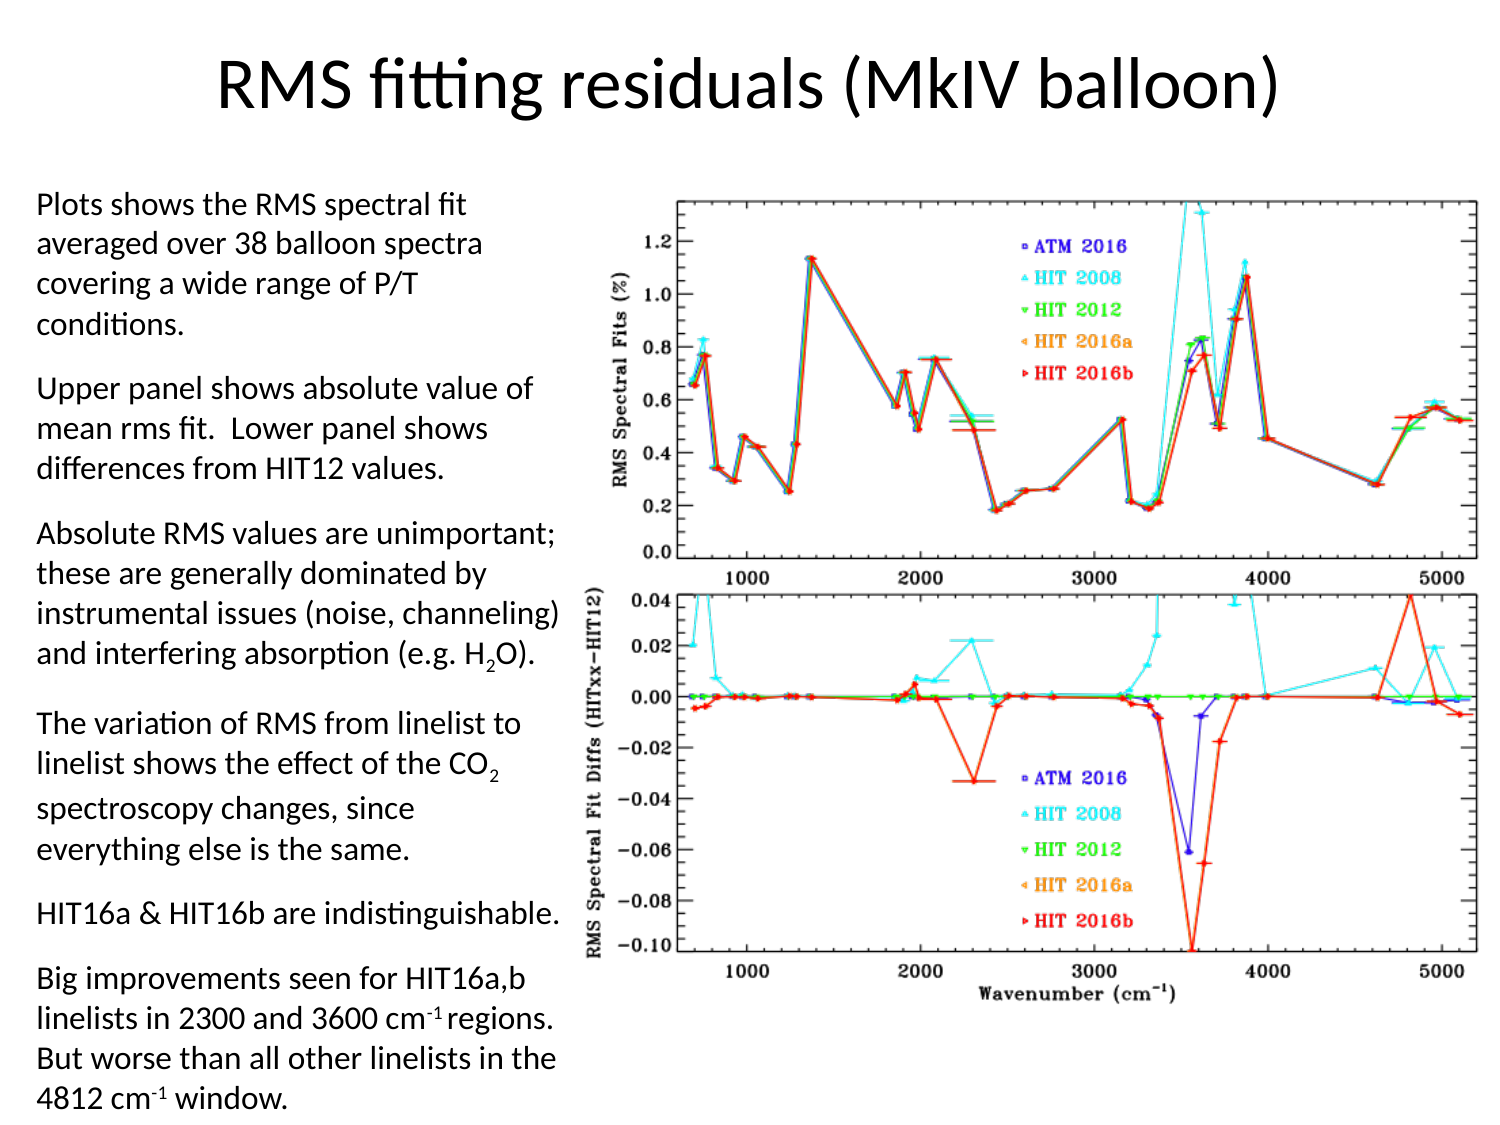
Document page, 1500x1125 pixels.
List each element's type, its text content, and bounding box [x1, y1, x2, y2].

picture [567, 181, 1494, 1031]
text_box Plots shows the RMS spectral fit averaged over 38 balloon spectra covering a wide range of P/T conditions. Upper panel shows absolute value of mean rms fit. Lower panel shows differences from HIT12 values. Absolute RMS values are unimportant; these are generally dominated by instrumental issues (noise, channeling) and interfering absorption (e.g. H2O). The variation of RMS from linelist to linelist shows the effect of the CO2 spectroscopy changes, since everything else is the same. HIT16a & HIT16b are indistinguishable. Big improvements seen for HIT16a,b linelists in 2300 and 3600 cm-1 regions. But worse than all other linelists in the 4812 cm-1 window. [21, 174, 579, 1124]
title RMS fitting residuals (MkIV balloon) [75, 0, 1425, 158]
